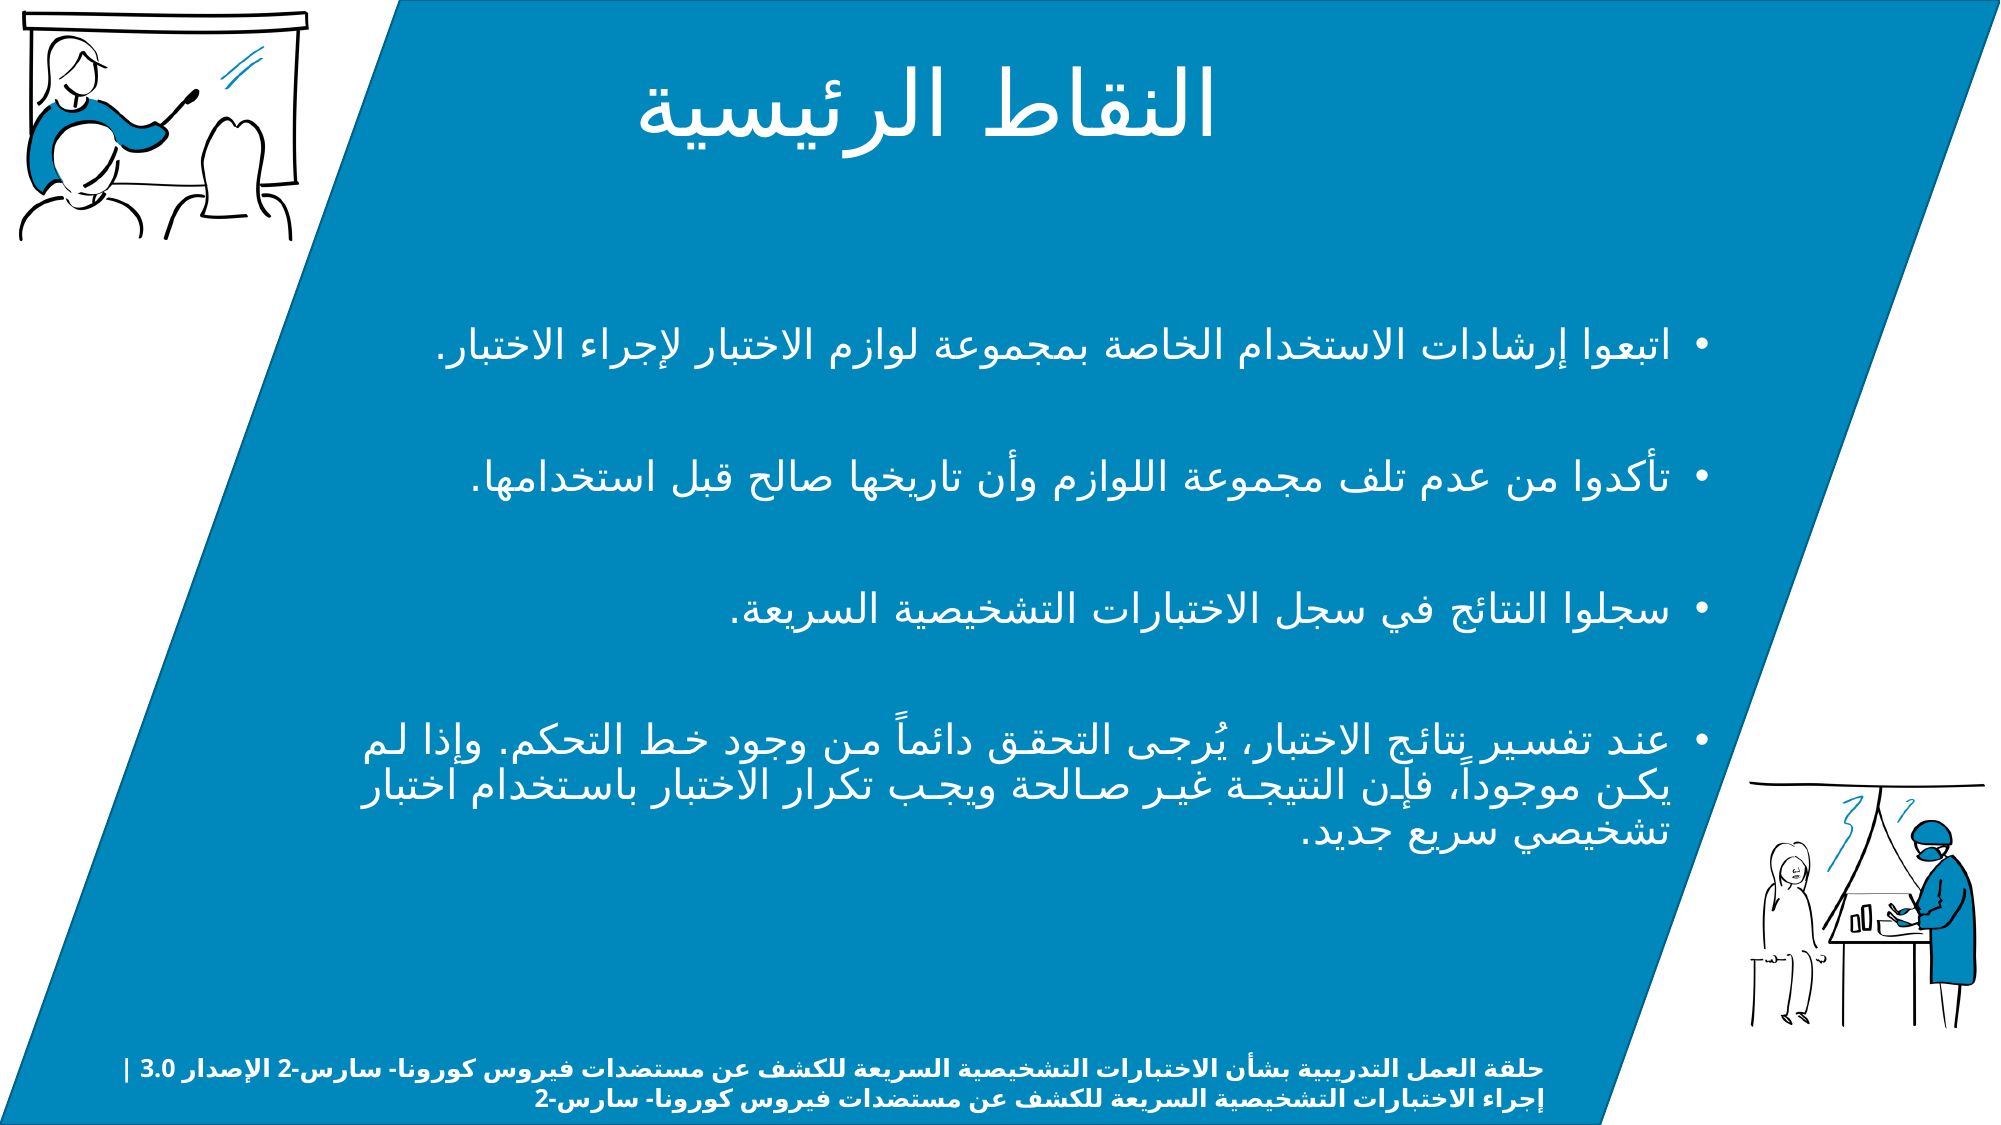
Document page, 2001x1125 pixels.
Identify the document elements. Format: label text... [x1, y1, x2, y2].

picture [1743, 770, 1999, 1034]
text_box [0, 0, 2000, 1125]
slide_number 24 [1609, 1042, 1863, 1103]
picture [0, 0, 325, 255]
text_box اتبعوا إرشادات الاستخدام الخاصة بمجموعة لوازم الاختبار لإجراء الاختبار. تأكدوا من عدم تلف مجموعة اللوازم وأن تاريخها صالح قبل استخدامها. سجلوا النتائج في سجل الاختبارات التشخيصية السريعة. عند تفسير نتائج الاختبار، يُرجى التحقق دائماً من وجود خط التحكم. وإذا لم يكن موجوداً، فإن النتيجة غير صالحة ويجب تكرار الاختبار باستخدام اختبار تشخيصي سريع جديد. [347, 316, 1725, 1045]
footer حلقة العمل التدريبية بشأن الاختبارات التشخيصية السريعة للكشف عن مستضدات فيروس كورونا- سارس-2 الإصدار 3.0 | إجراء الاختبارات التشخيصية السريعة للكشف عن مستضدات فيروس كورونا- سارس-2 [40, 1040, 1562, 1124]
text_box النقاط الرئيسية [468, 49, 1236, 205]
